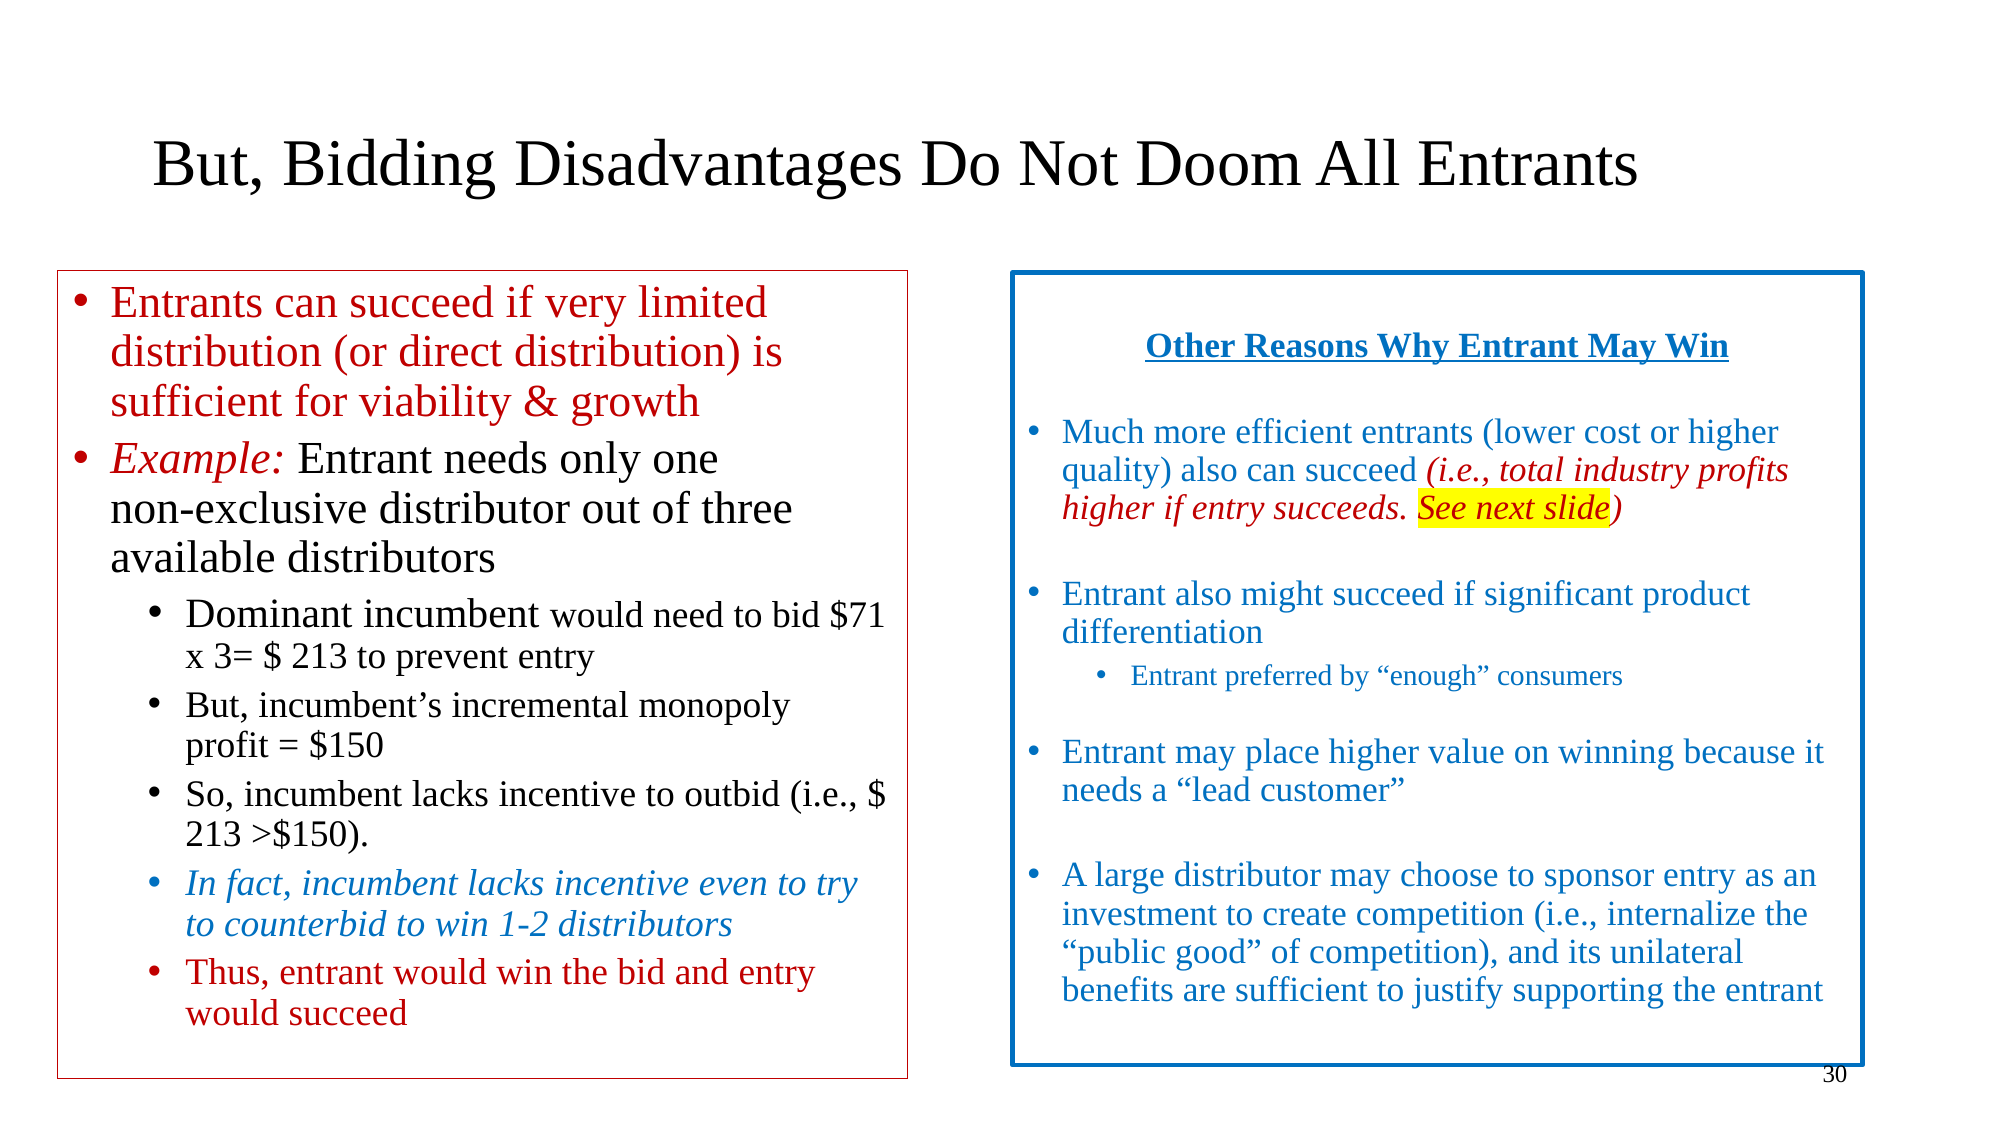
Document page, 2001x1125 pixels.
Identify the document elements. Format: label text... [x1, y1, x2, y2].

title But, Bidding Disadvantages Do Not Doom All Entrants [137, 55, 1863, 273]
list Entrants can succeed if very limited distribution (or direct distribution) is sufficient for viability & growth Example: Entrant needs only one non-exclusive distributor out of three available distributors Dominant incumbent would need to bid $71 x 3= $ 213 to prevent entry But, incumbent’s incremental monopoly profit = $150 So, incumbent lacks incentive to outbid (i.e., $ 213 >$150). In fact, incumbent lacks incentive even to try to counterbid to win 1-2 distributors Thus, entrant would win the bid and entry would succeed [57, 270, 908, 1079]
slide_number 30 [1412, 1042, 1863, 1103]
list Other Reasons Why Entrant May Win Much more efficient entrants (lower cost or higher quality) also can succeed (i.e., total industry profits higher if entry succeeds. See next slide) Entrant also might succeed if significant product differentiation Entrant preferred by “enough” consumers Entrant may place higher value on winning because it needs a “lead customer” A large distributor may choose to sponsor entry as an investment to create competition (i.e., internalize the “public good” of competition), and its unilateral benefits are sufficient to justify supporting the entrant [1012, 272, 1863, 1066]
